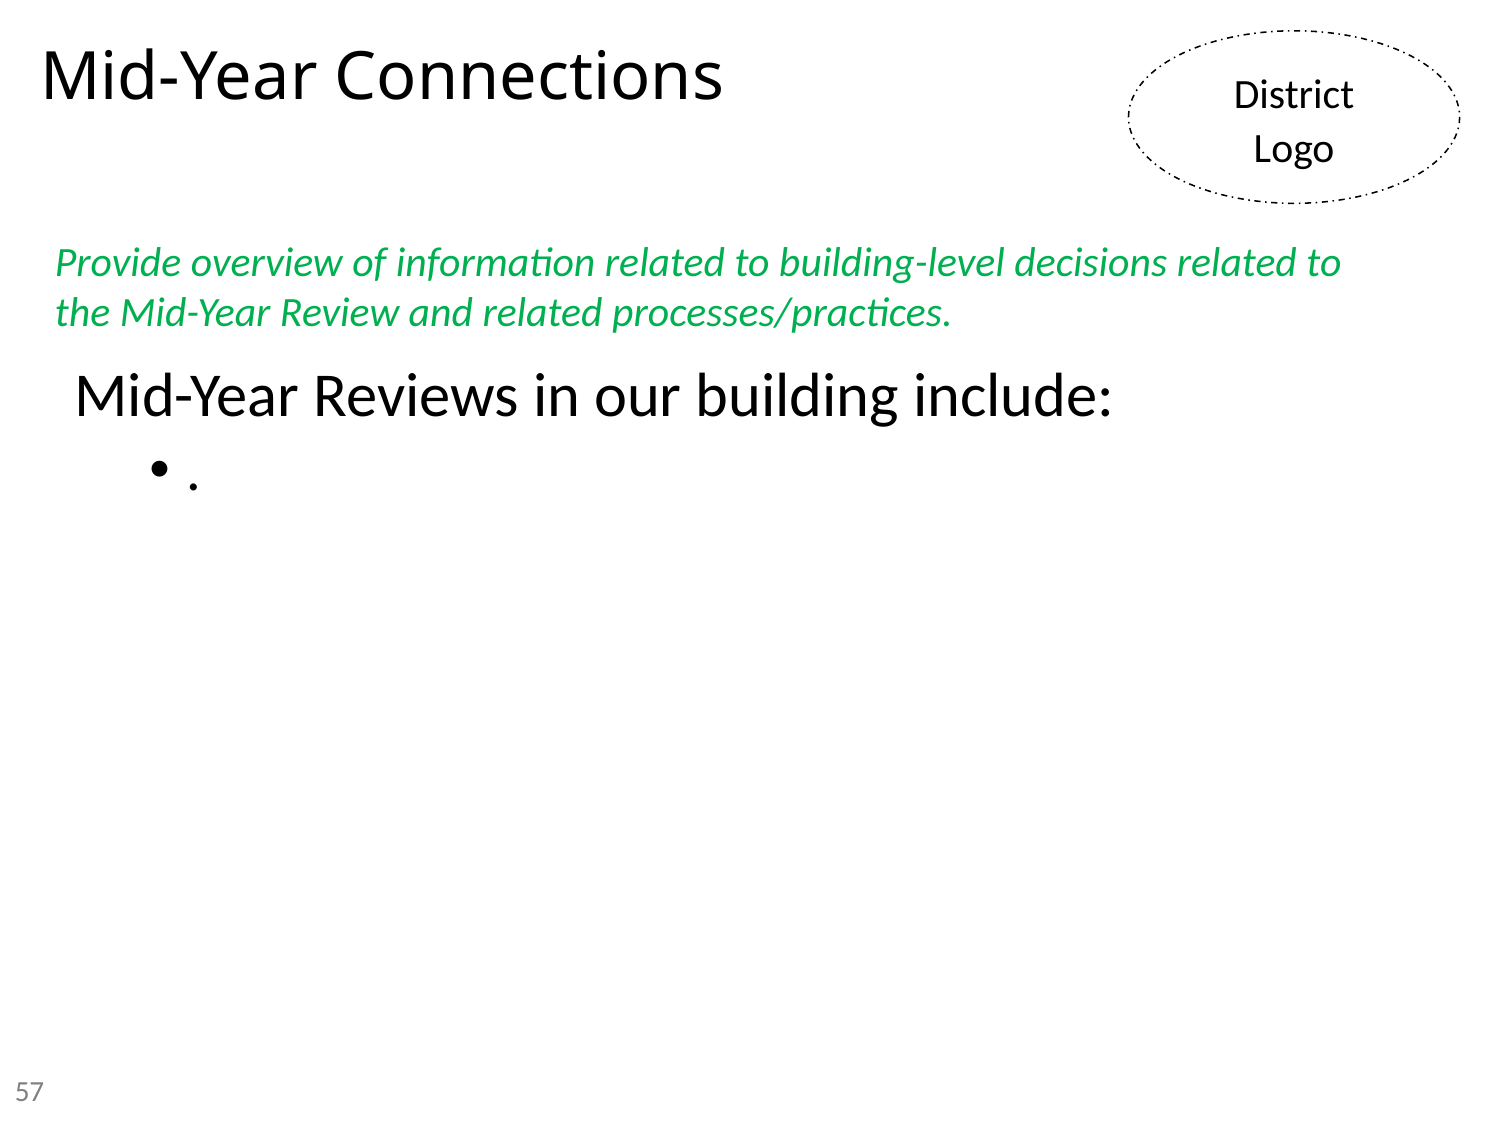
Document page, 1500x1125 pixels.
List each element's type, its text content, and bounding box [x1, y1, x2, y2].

slide_number 57 [0, 1065, 338, 1125]
title Mid-Year Connections [40, 41, 1038, 124]
list Mid-Year Reviews in our building include: . [59, 354, 1408, 1002]
text_box Provide overview of information related to building-level decisions related to the Mid-Year Review and related processes/practices. [40, 226, 1410, 342]
text_box District Logo [1128, 30, 1460, 204]
